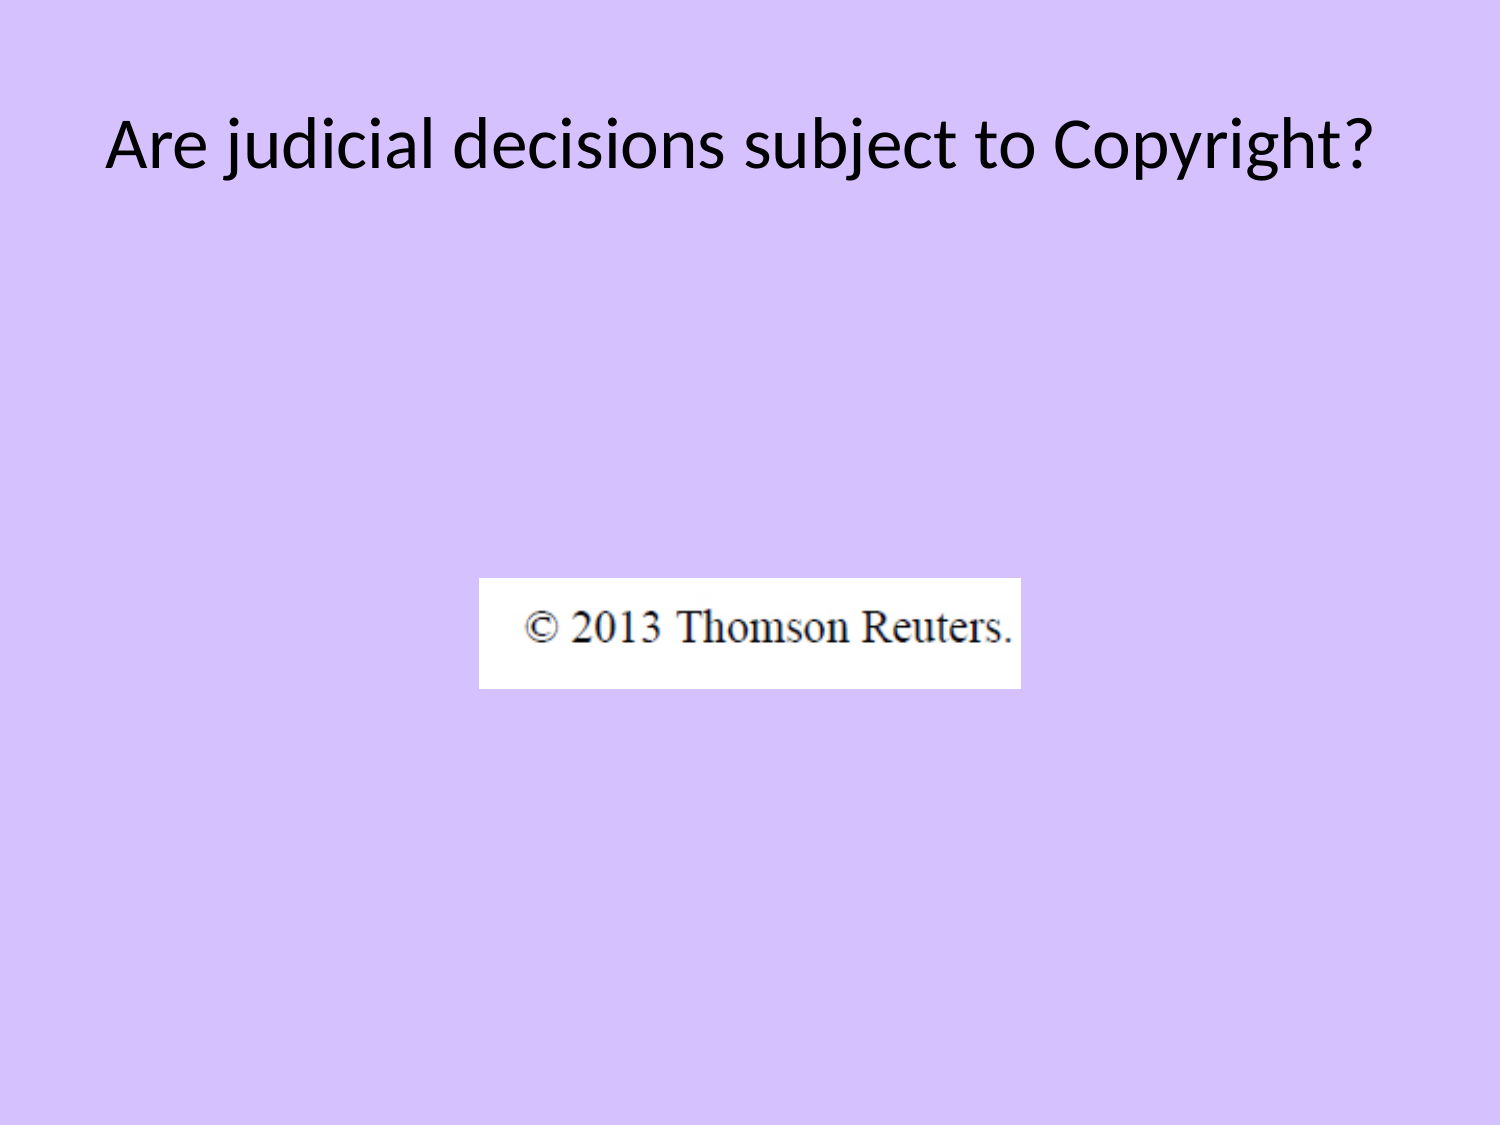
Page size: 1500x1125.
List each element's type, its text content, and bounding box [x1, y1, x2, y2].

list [478, 578, 1021, 690]
title Are judicial decisions subject to Copyright? [75, 45, 1425, 233]
